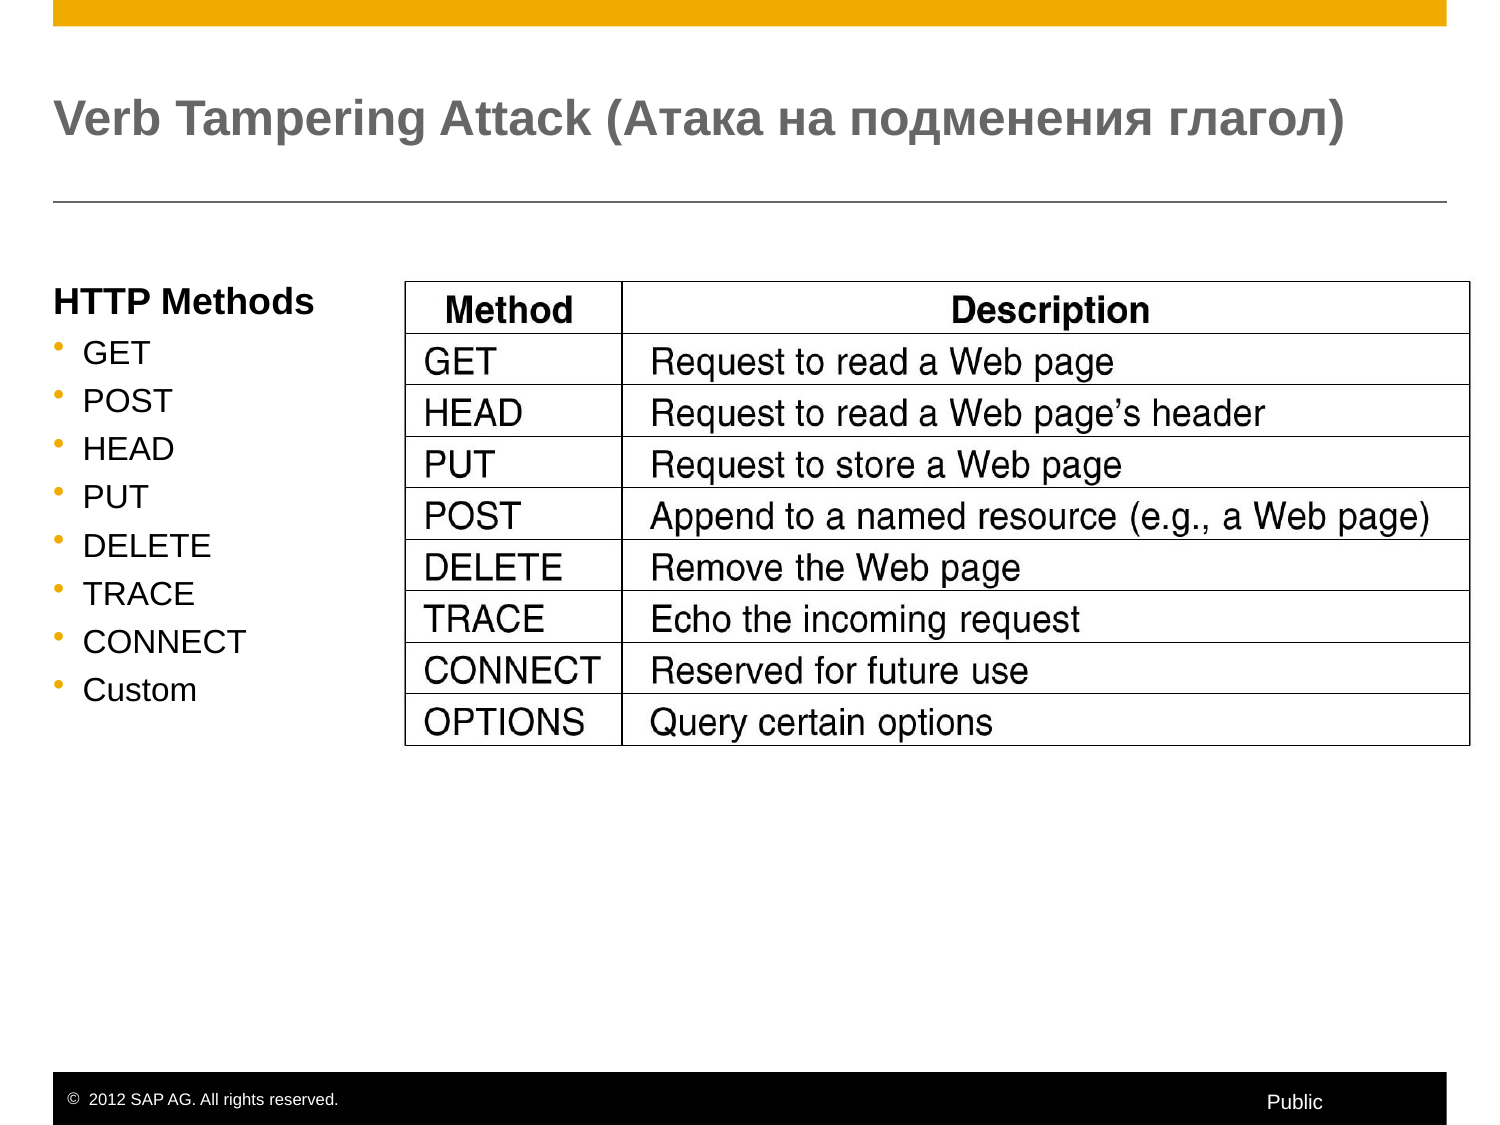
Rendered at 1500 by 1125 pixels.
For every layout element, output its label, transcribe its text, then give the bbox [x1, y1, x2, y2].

picture [374, 248, 1500, 783]
list HTTP Methods GET POST HEAD PUT DELETE TRACE CONNECT Custom [53, 277, 559, 998]
title Verb Tampering Attack (Атака на подменения глагол) [53, 53, 1447, 178]
